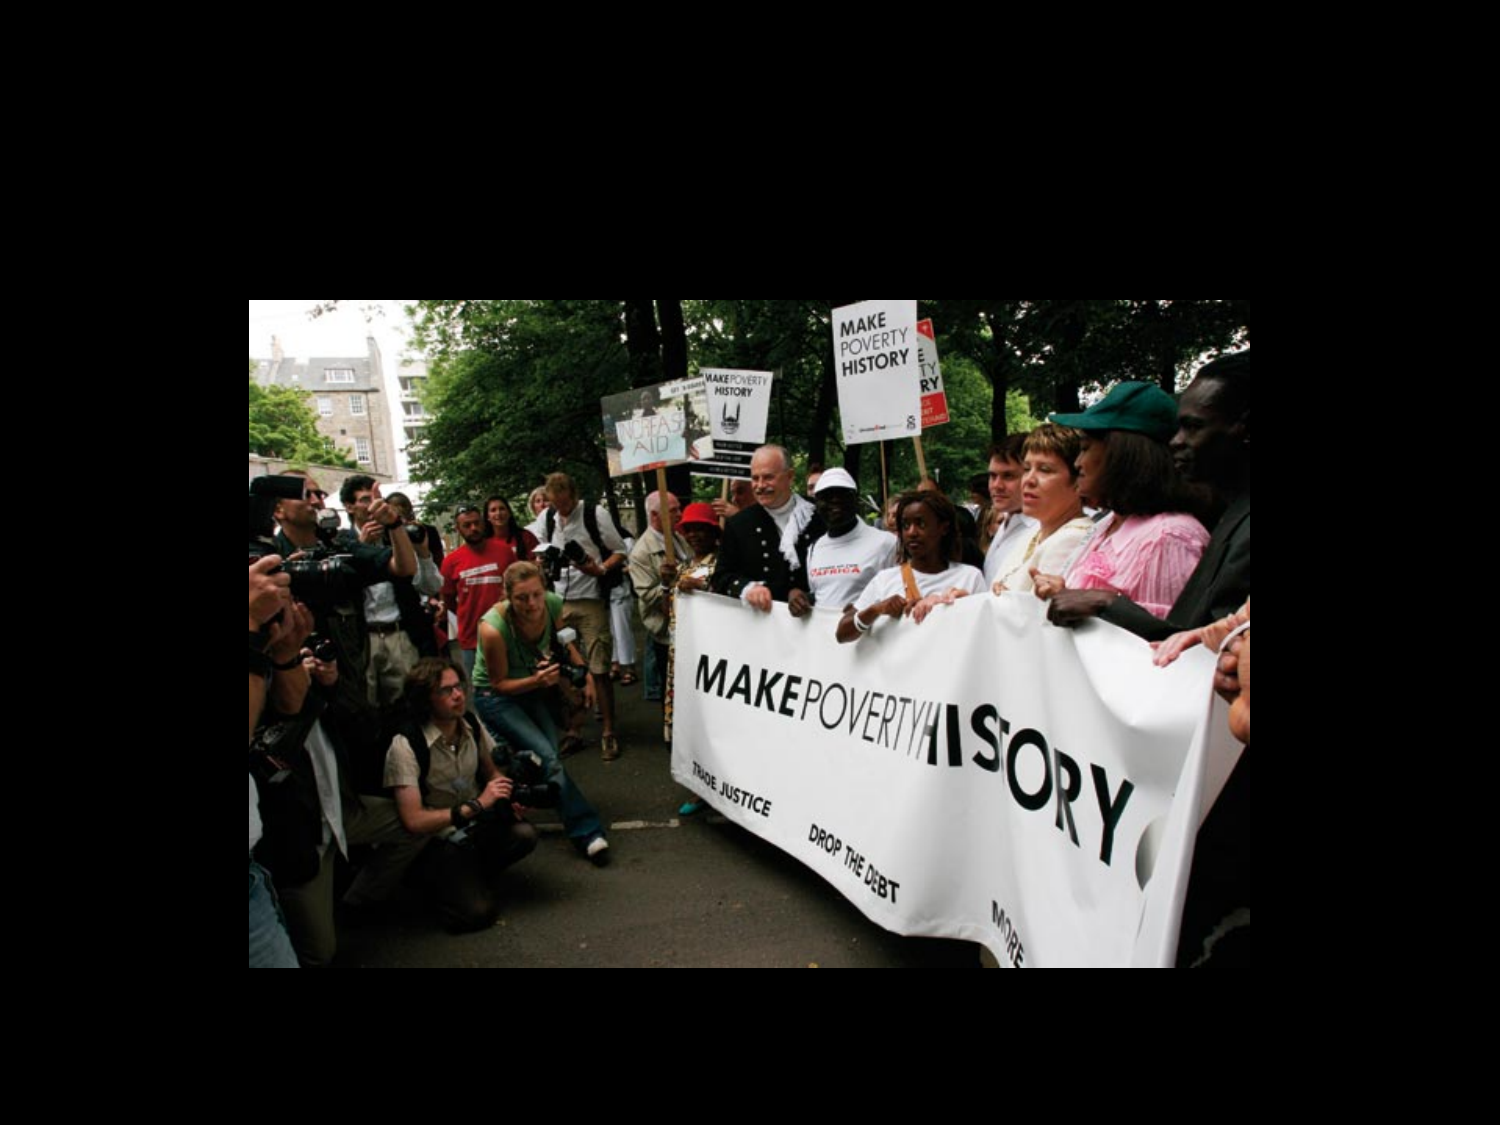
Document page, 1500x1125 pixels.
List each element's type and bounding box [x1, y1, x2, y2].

list [249, 299, 1251, 968]
